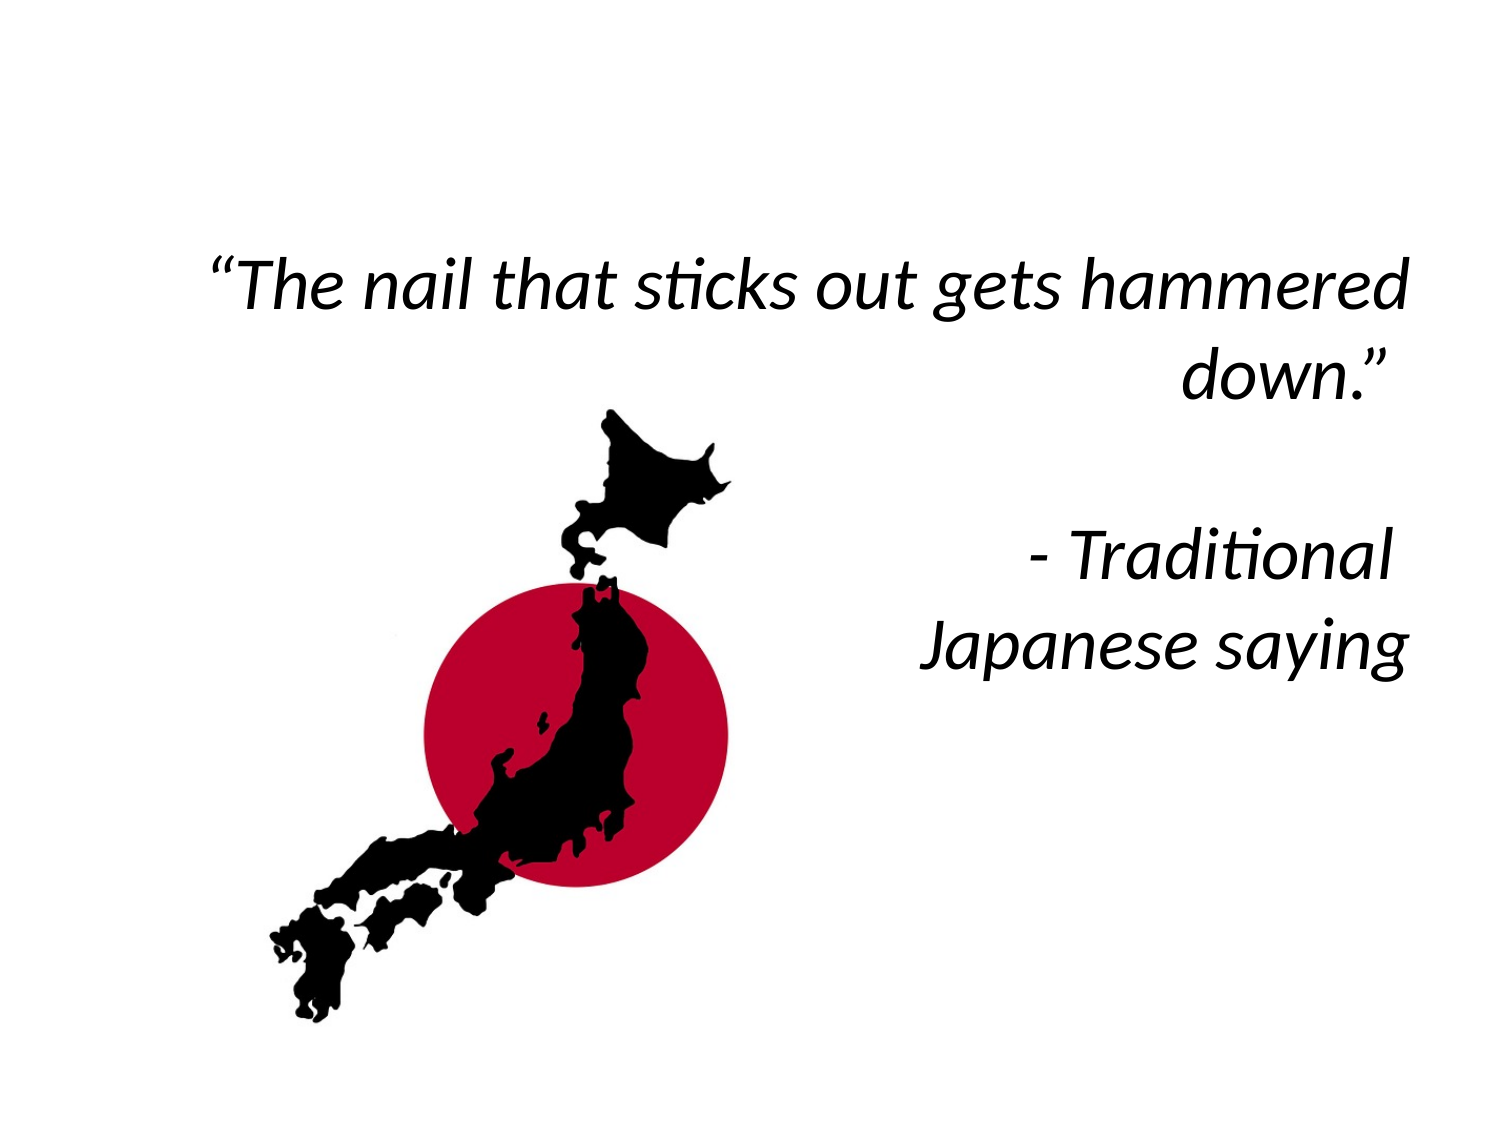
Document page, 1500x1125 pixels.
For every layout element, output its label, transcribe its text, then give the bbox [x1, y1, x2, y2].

text_box “The nail that sticks out gets hammered down.” - Traditional Japanese saying [62, 119, 1425, 529]
picture [62, 362, 1071, 1057]
